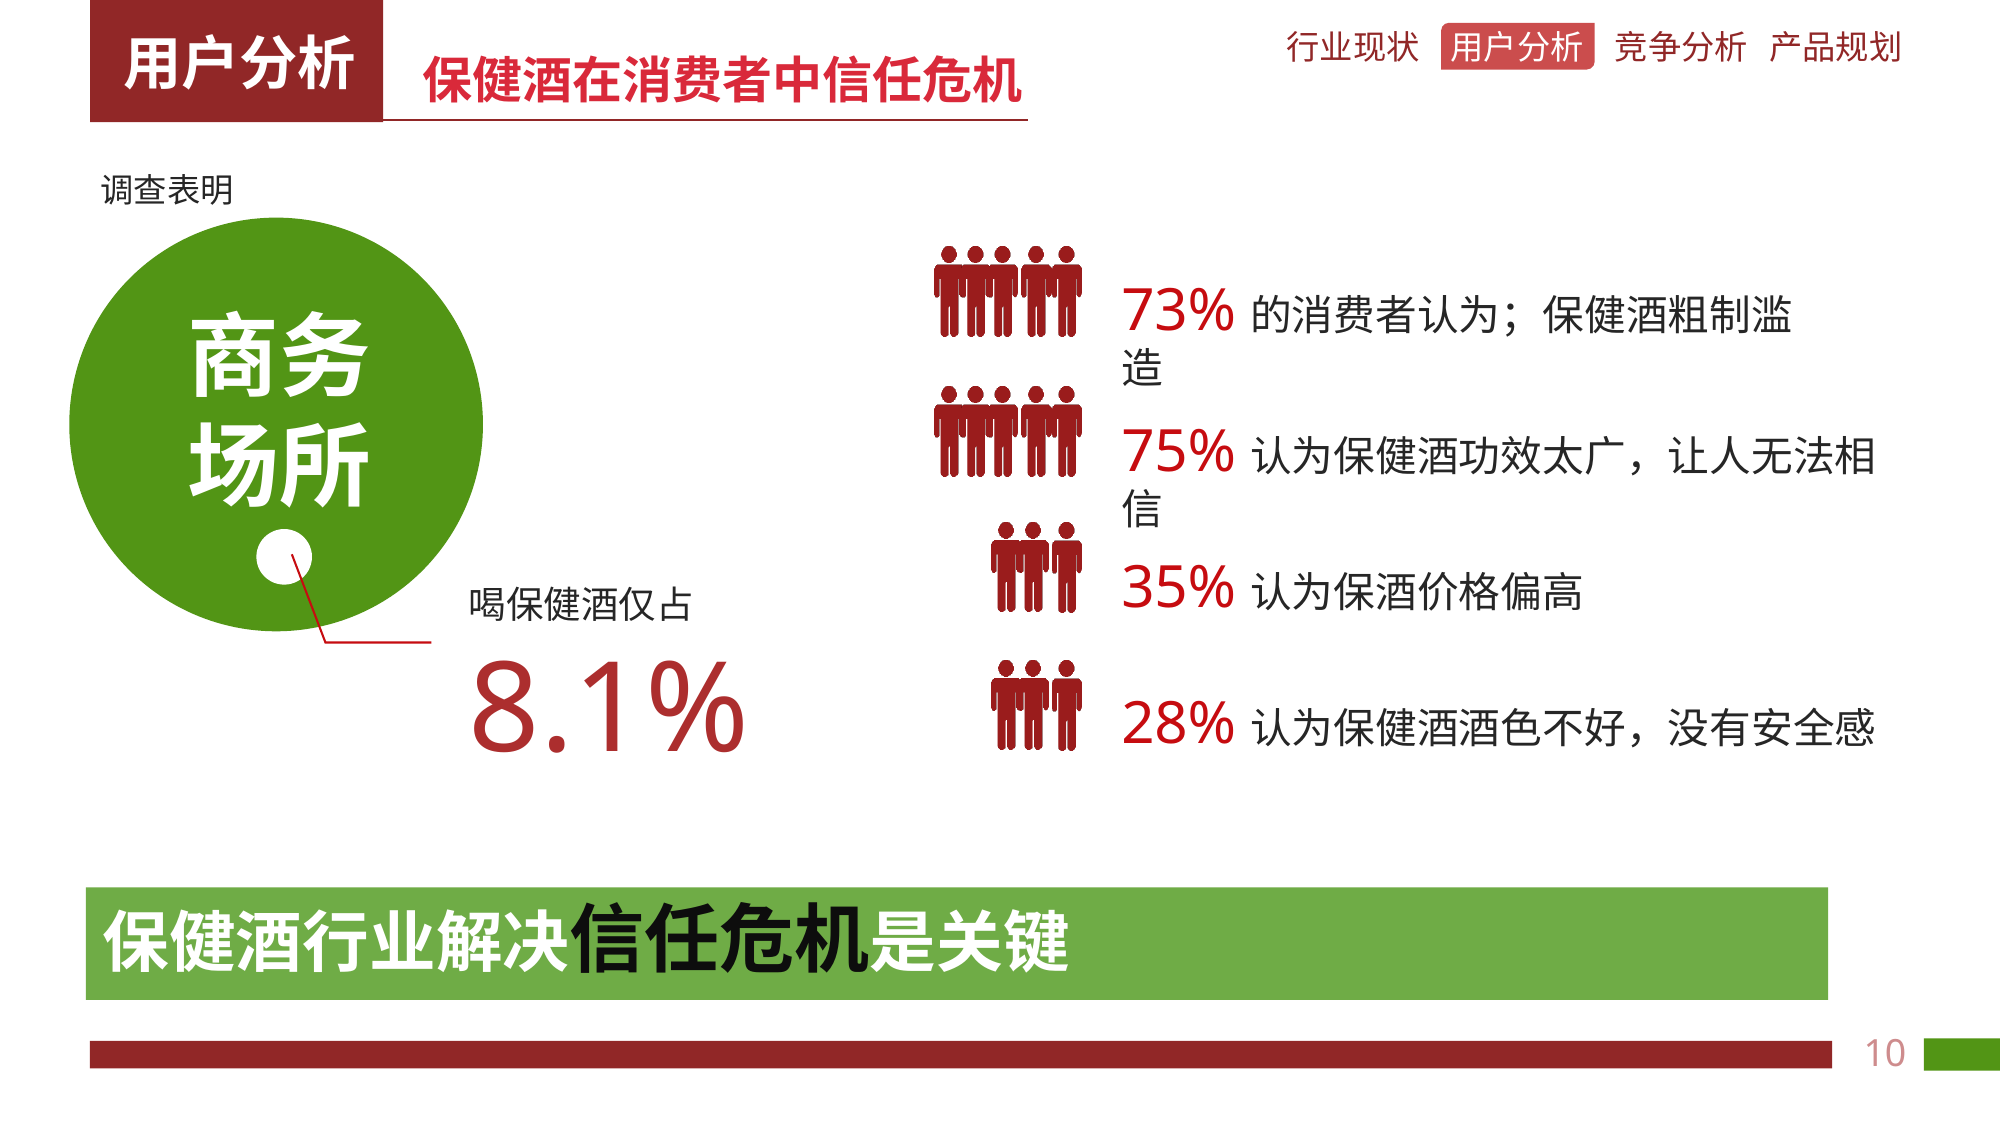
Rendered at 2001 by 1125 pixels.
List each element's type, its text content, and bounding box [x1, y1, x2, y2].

text_box [290, 553, 432, 644]
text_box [912, 242, 1837, 351]
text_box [969, 518, 1626, 628]
text_box 商务 场所 [172, 290, 406, 526]
text_box [255, 527, 314, 586]
text_box 保健酒在消费者中信任危机 [407, 40, 1103, 116]
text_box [85, 884, 1829, 1000]
text_box 调查表明 [86, 162, 445, 217]
slide_number 10 [1471, 1024, 1922, 1085]
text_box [969, 656, 1922, 764]
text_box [912, 382, 1909, 492]
text_box 喝保健酒仅占8.1% [453, 574, 776, 784]
text_box [68, 216, 484, 633]
